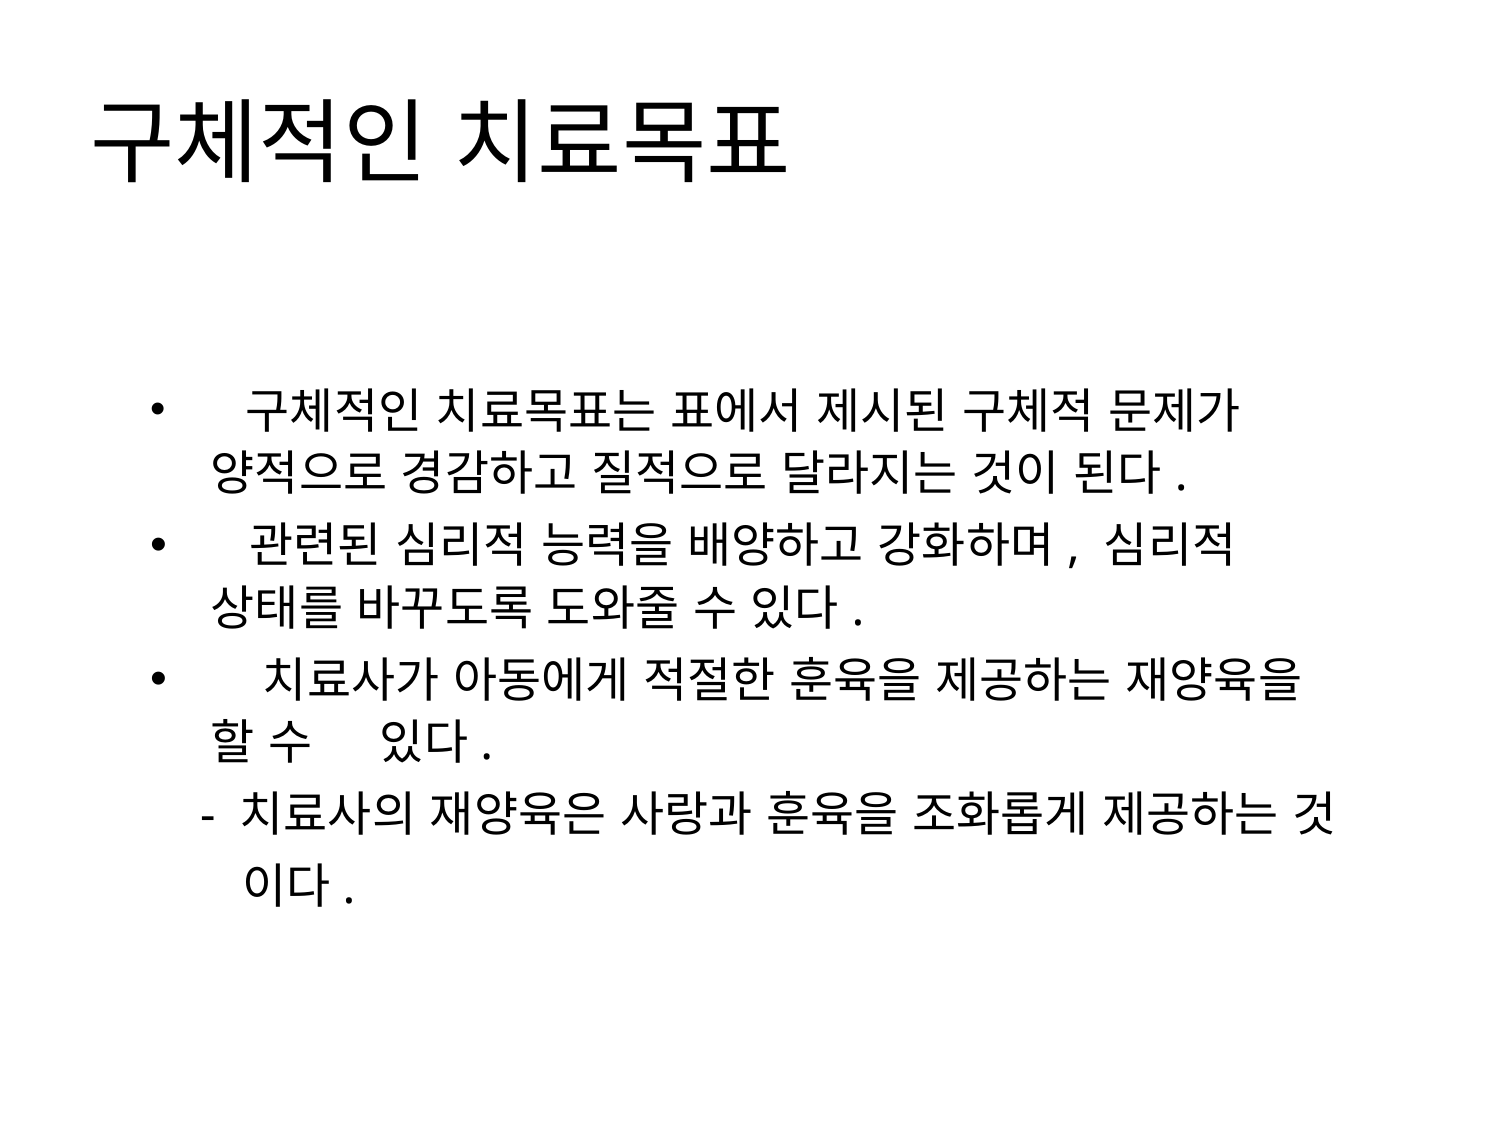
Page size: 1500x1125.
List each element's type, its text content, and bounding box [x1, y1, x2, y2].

list 구체적인 치료목표는 표에서 제시된 구체적 문제가 양적으로 경감하고 질적으로 달라지는 것이 된다. 관련된 심리적 능력을 배양하고 강화하며, 심리적 상태를 바꾸도록 도와줄 수 있다. 치료사가 아동에게 적절한 훈육을 제공하는 재양육을 할 수 있다. - 치료사의 재양육은 사랑과 훈육을 조화롭게 제공하는 것 이다. [135, 367, 1373, 927]
title 구체적인 치료목표 [75, 45, 1425, 233]
